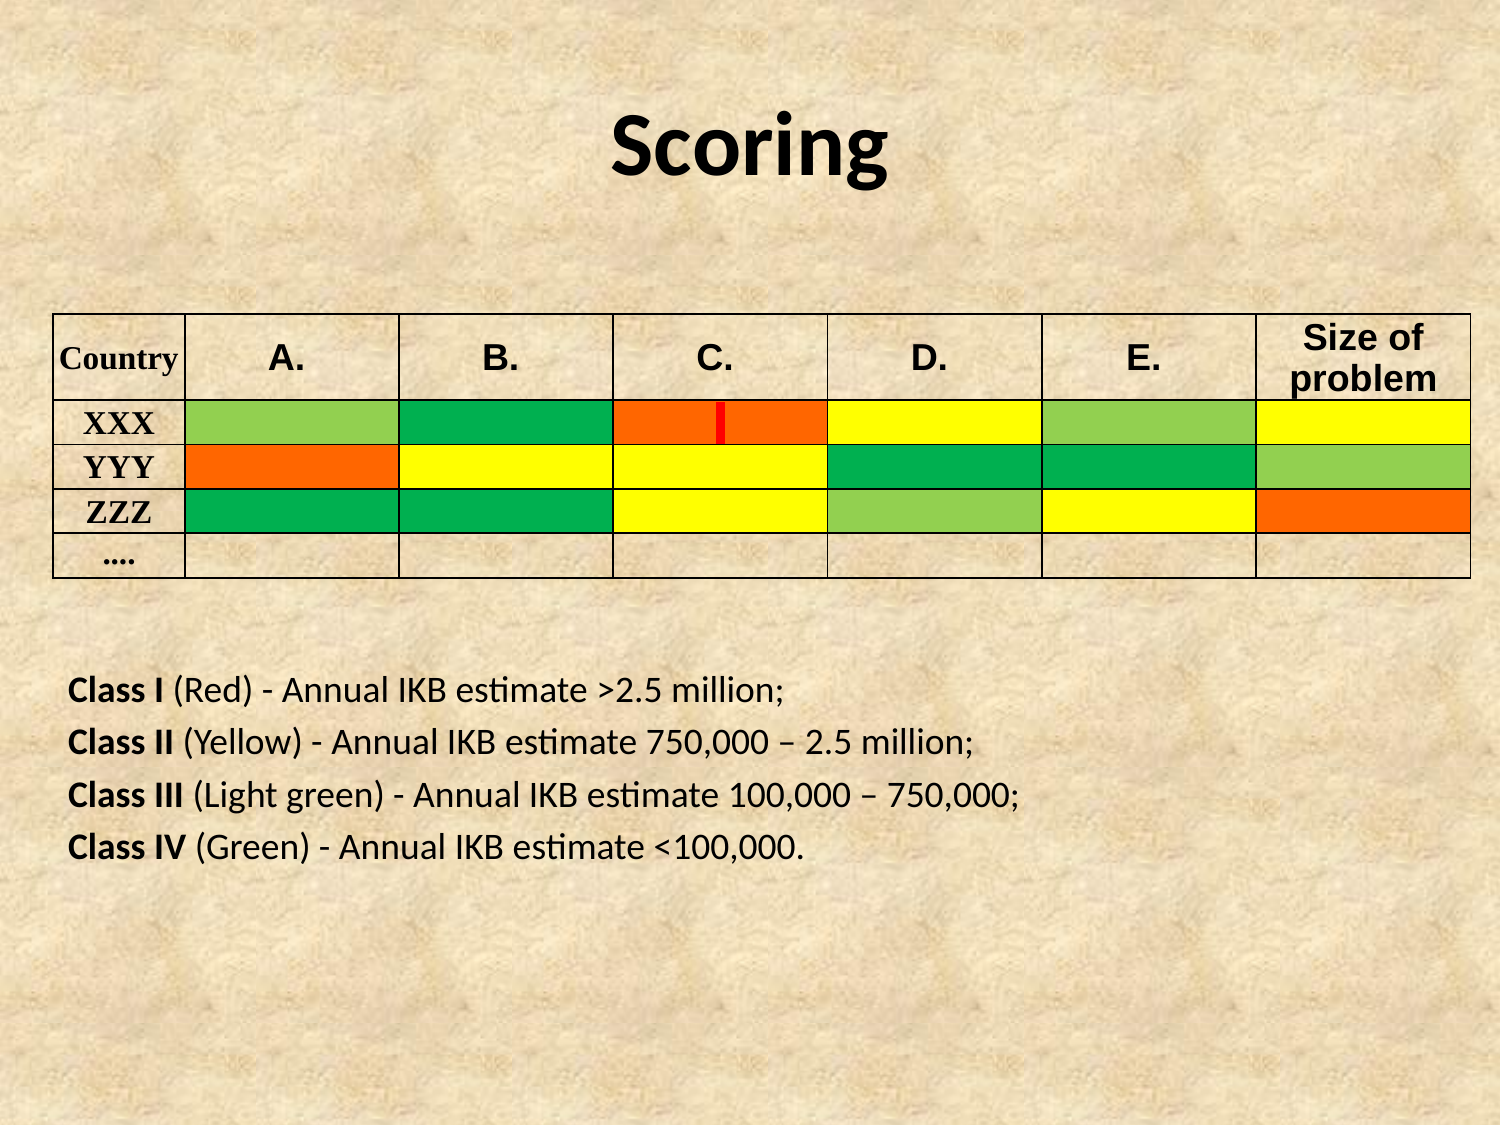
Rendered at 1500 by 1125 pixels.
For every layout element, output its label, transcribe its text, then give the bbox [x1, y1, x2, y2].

table_cell [186, 534, 398, 577]
table_cell .... [54, 534, 184, 577]
table_cell XXX [54, 401, 184, 444]
table_cell [828, 445, 1041, 488]
table_cell [1257, 445, 1470, 488]
table_cell [186, 401, 398, 444]
table_cell [828, 490, 1041, 532]
table_header Country [54, 315, 184, 399]
table_header D. [828, 315, 1041, 399]
table_header Size of problem [1257, 315, 1470, 399]
table_cell [828, 401, 1041, 444]
table_cell [400, 534, 612, 577]
table_header E. [1043, 315, 1255, 399]
table_header B. [400, 315, 612, 399]
table_cell [1043, 490, 1255, 532]
table_cell ZZZ [54, 490, 184, 532]
table_cell [614, 445, 827, 488]
picture [0, 0, 1500, 1125]
table_cell [1043, 401, 1255, 444]
table_cell [1257, 534, 1470, 577]
table_header A. [186, 315, 398, 399]
table_cell [614, 534, 827, 577]
table_cell [400, 490, 612, 532]
table_cell [1257, 401, 1470, 444]
table_header C. [614, 315, 827, 399]
table_cell [828, 534, 1041, 577]
table_cell [614, 401, 827, 444]
list Class I (Red) - Annual IKB estimate >2.5 million; Class II (Yellow) - Annual IKB estimate 750,000 – 2.5 million; Class III (Light green) - Annual IKB estimate 100,000 – 750,000; Class IV (Green) - Annual IKB estimate <100,000. [53, 656, 1404, 941]
table_cell [400, 445, 612, 488]
table_cell YYY [54, 445, 184, 488]
table_cell [400, 401, 612, 444]
table_cell [186, 490, 398, 532]
table_cell [186, 445, 398, 488]
table_cell [614, 490, 827, 532]
title Scoring [75, 45, 1425, 233]
table_cell [1257, 490, 1470, 532]
table_cell [1043, 445, 1255, 488]
table_cell [1043, 534, 1255, 577]
